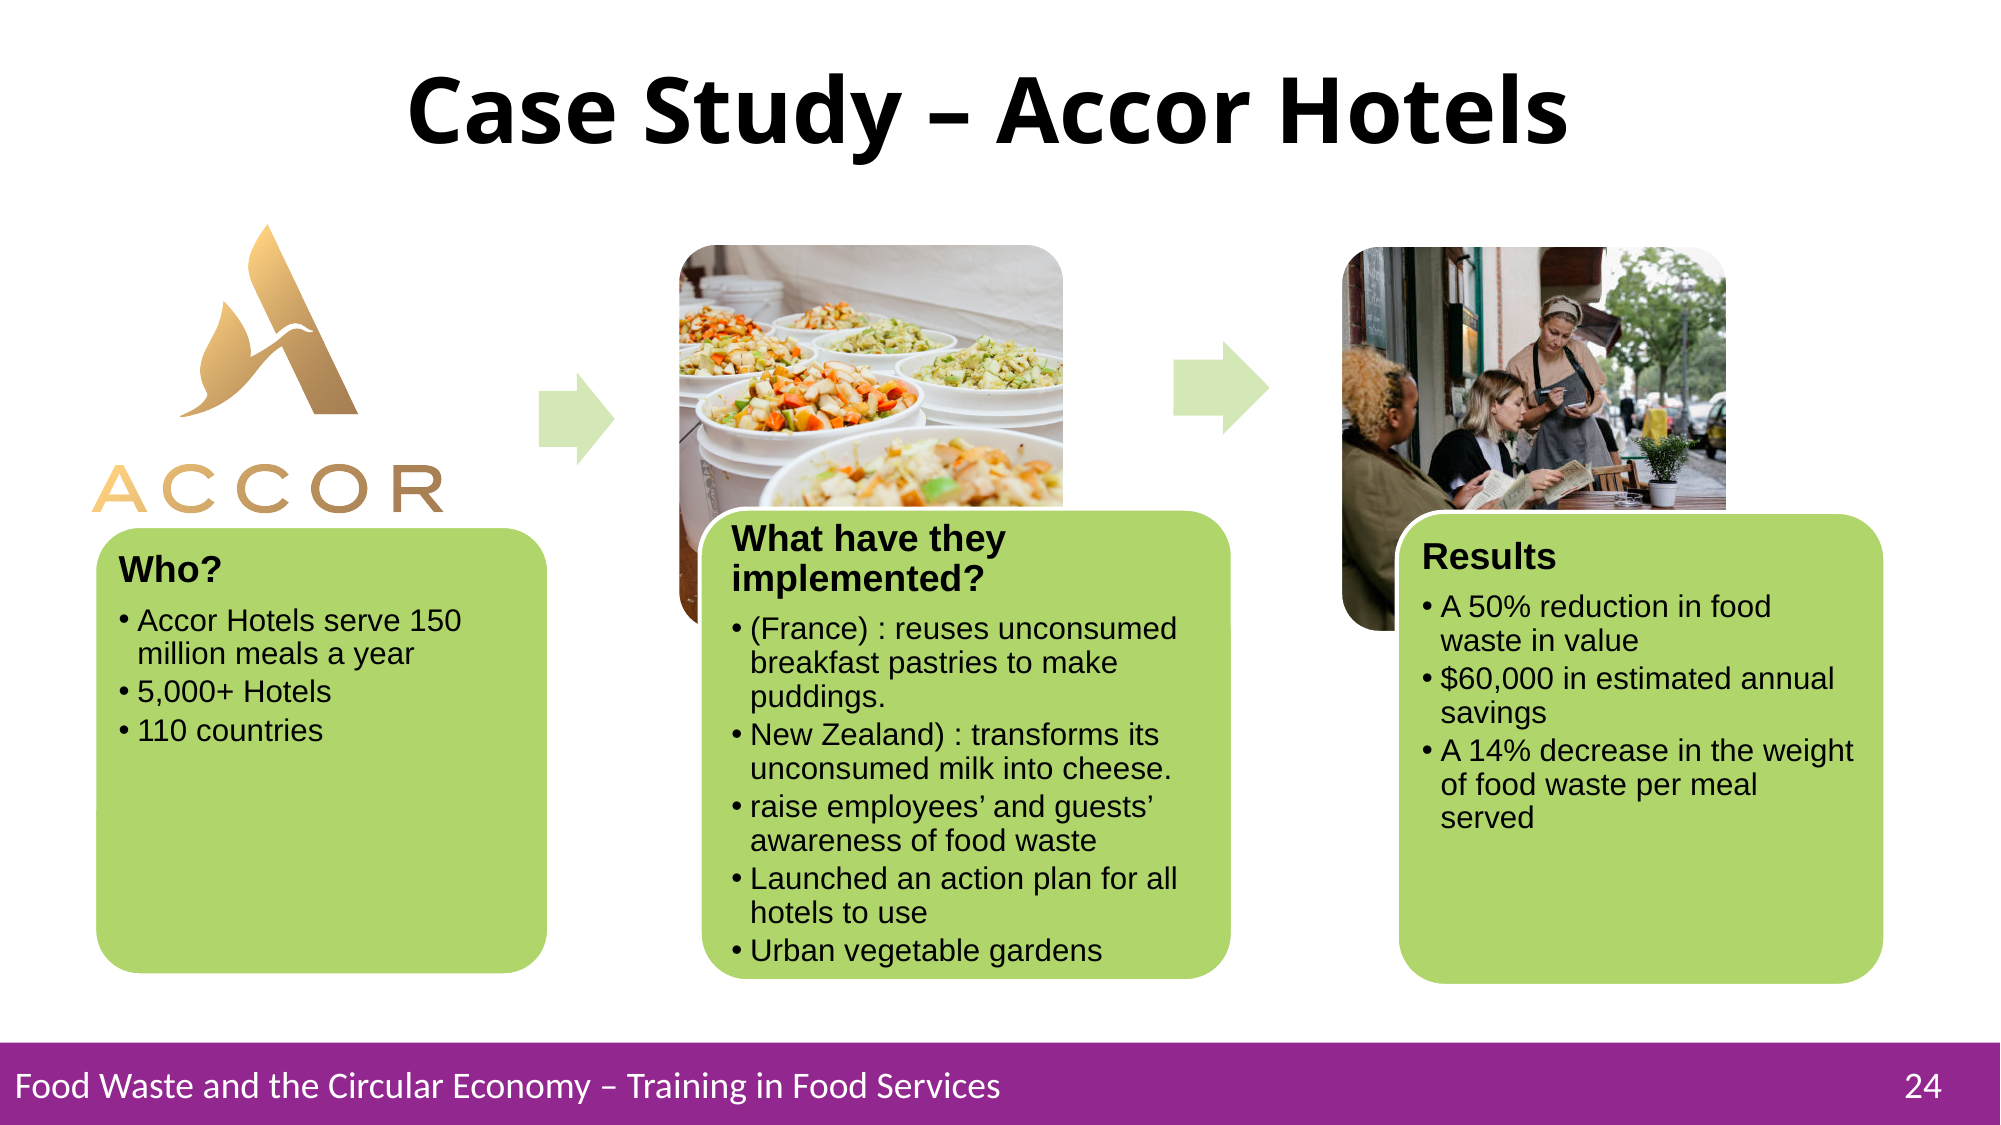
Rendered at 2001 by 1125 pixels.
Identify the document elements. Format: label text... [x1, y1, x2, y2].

text_box [0, 0, 2000, 213]
text_box Case Study – Accor Hotels [308, 2, 1692, 174]
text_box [73, 174, 1886, 986]
